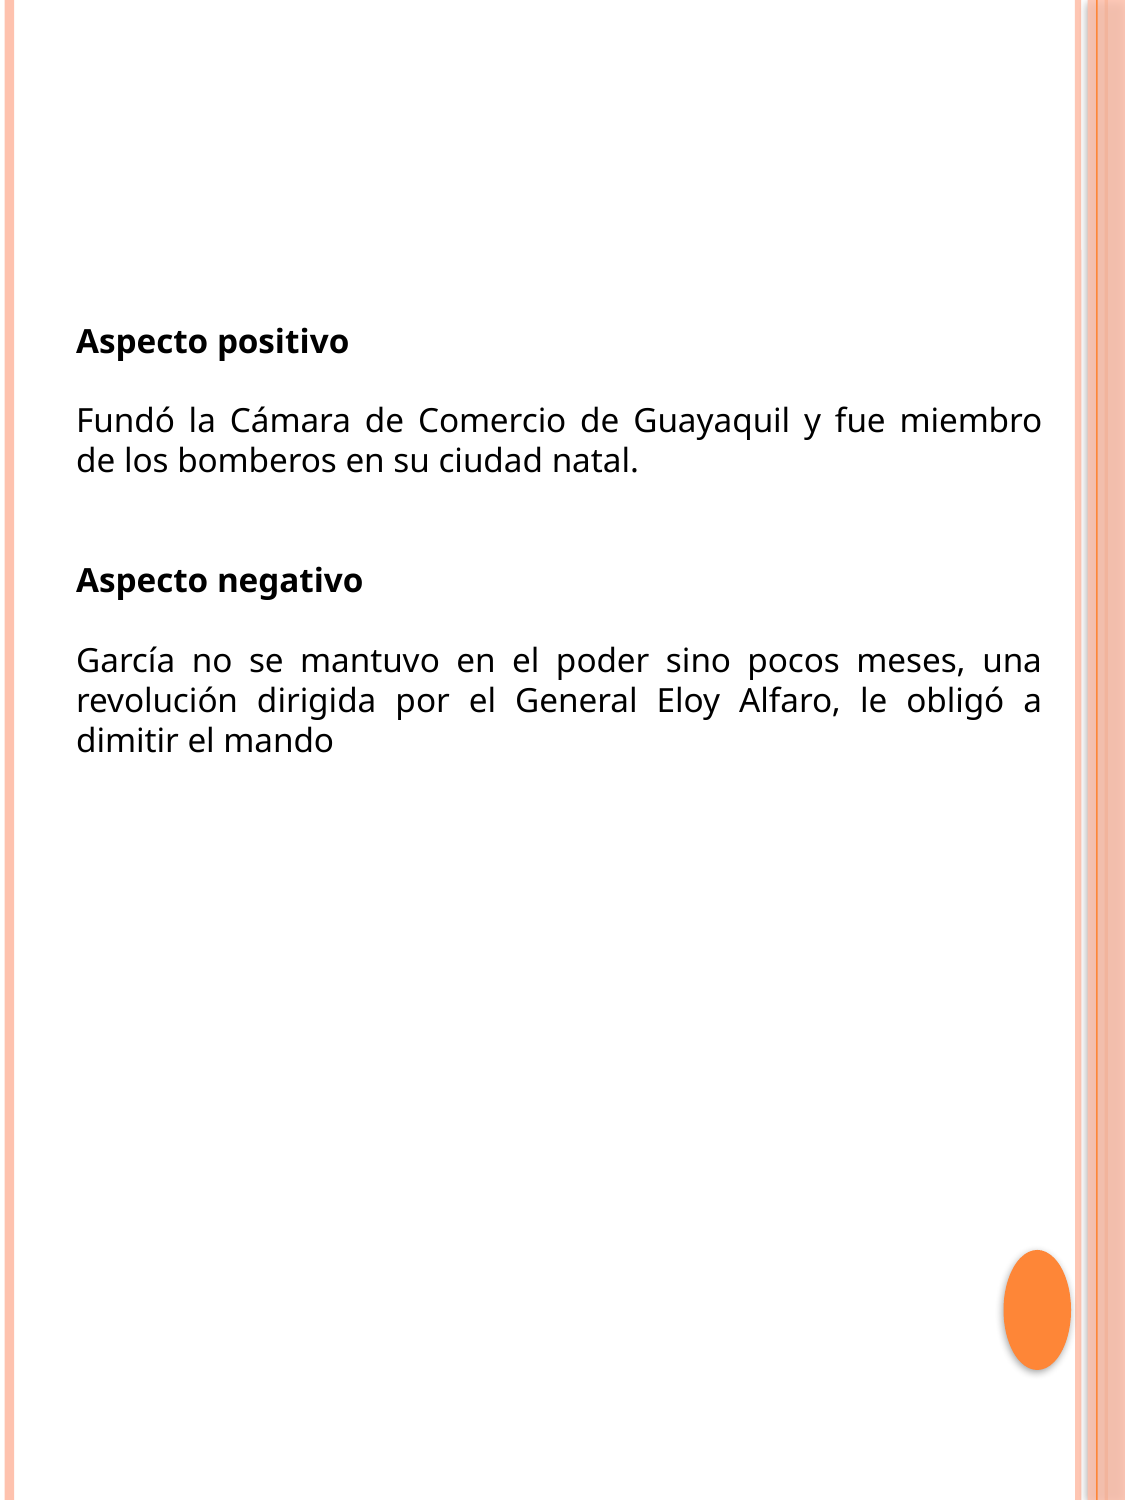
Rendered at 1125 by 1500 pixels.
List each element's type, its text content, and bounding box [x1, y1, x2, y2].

text_box Aspecto positivo Fundó la Cámara de Comercio de Guayaquil y fue miembro de los bomberos en su ciudad natal. Aspecto negativo García no se mantuvo en el poder sino pocos meses, una revolución dirigida por el General Eloy Alfaro, le obligó a dimitir el mando [61, 312, 1059, 767]
